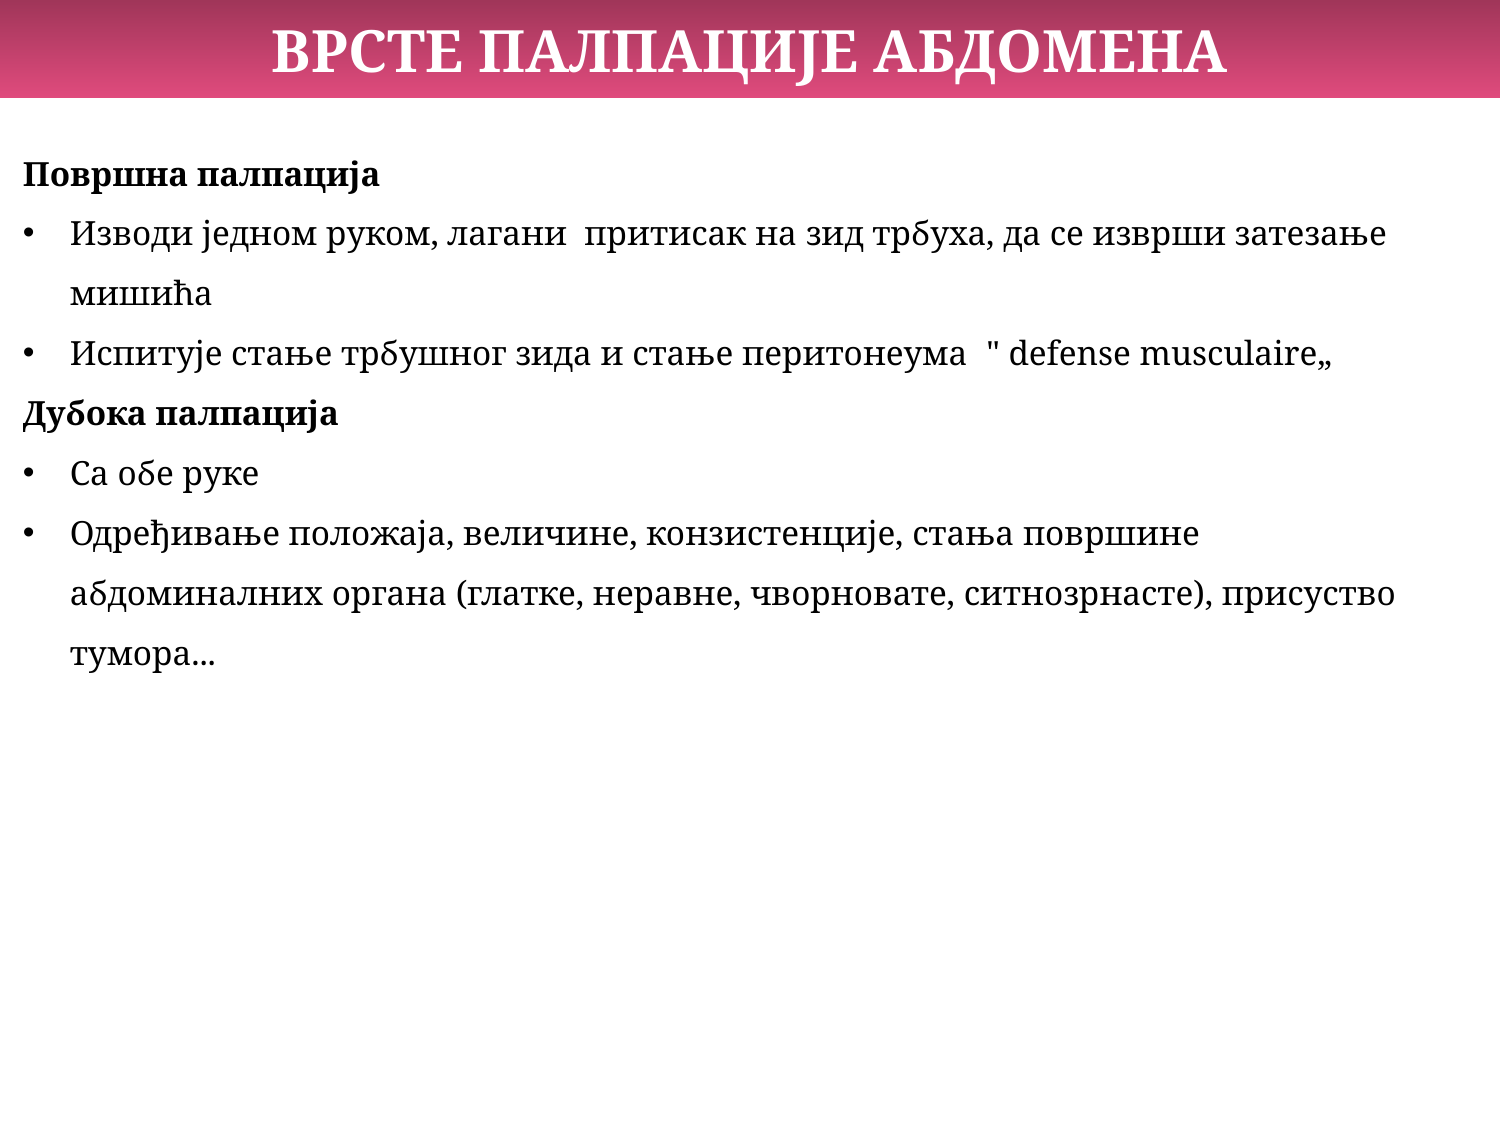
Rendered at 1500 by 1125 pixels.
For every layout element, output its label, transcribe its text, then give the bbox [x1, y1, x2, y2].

text_box Површна палпација Изводи једном руком, лагани притисак на зид трбуха, да се изврши затезање мишића Испитује стање трбушног зида и стање перитонеума " defense musculaire„ Дубока палпација Са обе руке Одређивање положаја, величине, конзистенције, стања површине абдоминалних органа (глатке, неравне, чворновате, ситнозрнасте), присуство тумора... [8, 125, 1446, 799]
text_box ВРСТЕ ПАЛПАЦИЈЕ АБДОМЕНА [0, 0, 1500, 98]
